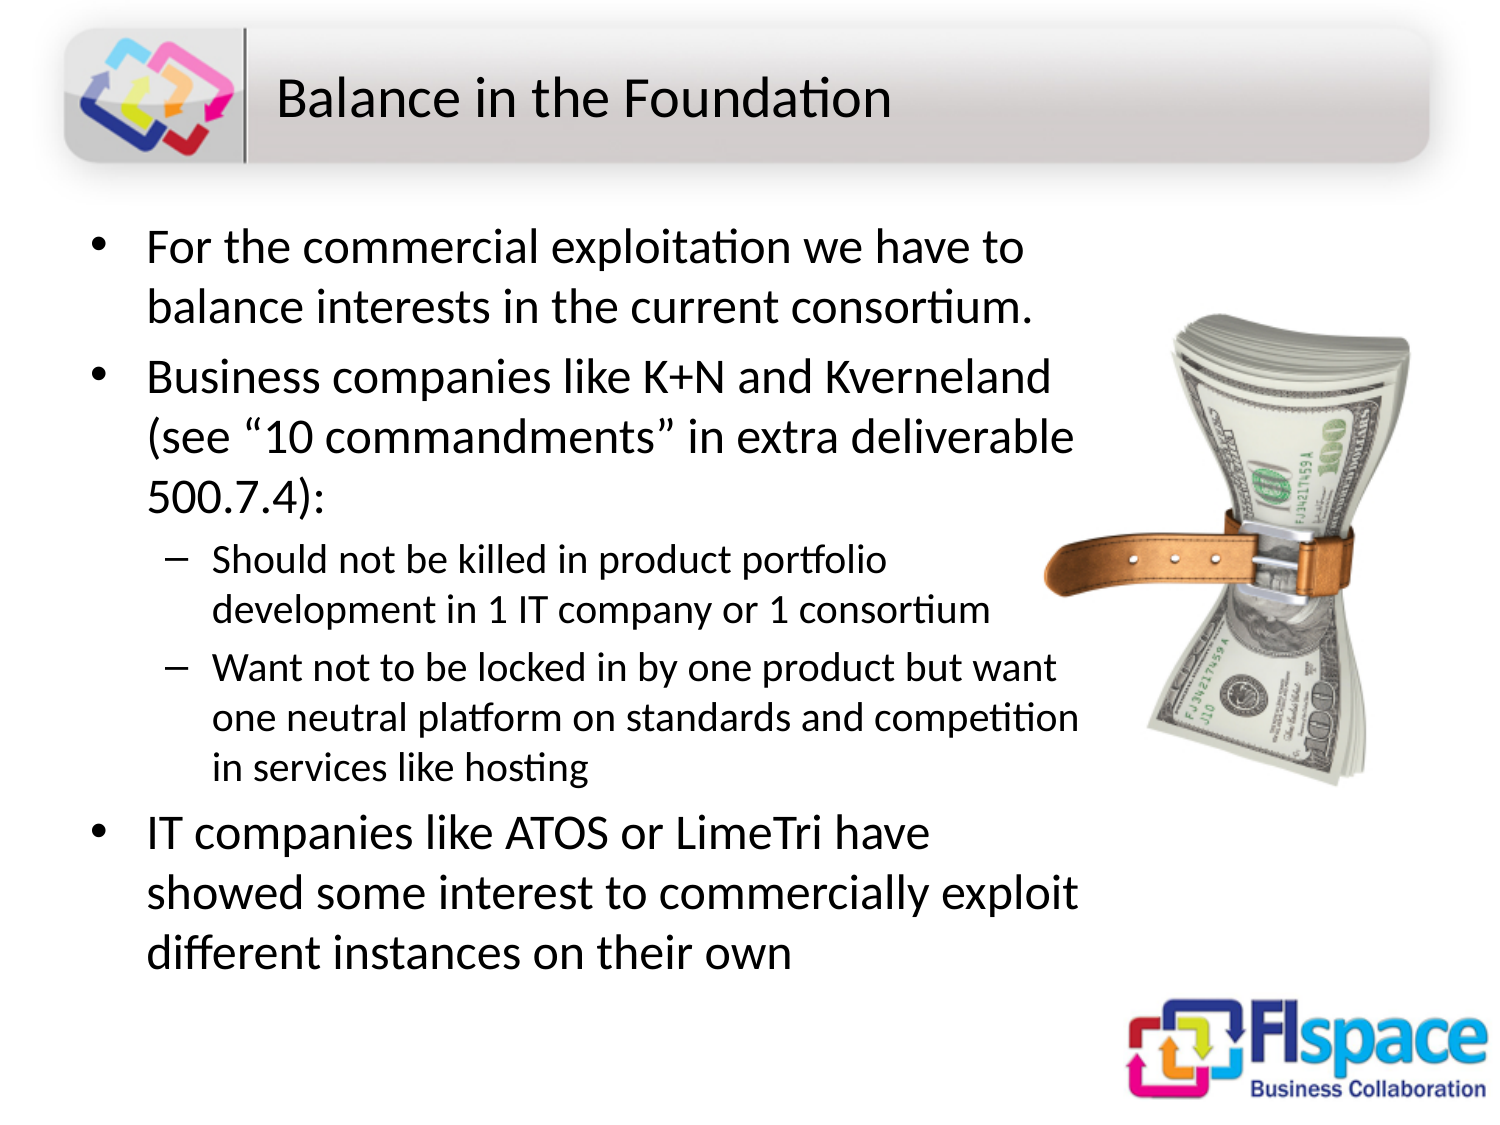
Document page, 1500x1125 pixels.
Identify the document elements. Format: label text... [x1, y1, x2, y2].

title Balance in the Foundation [261, 39, 1401, 149]
picture [990, 266, 1500, 836]
list For the commercial exploitation we have to balance interests in the current consortium. Business companies like K+N and Kverneland (see “10 commandments” in extra deliverable 500.7.4): Should not be killed in product portfolio development in 1 IT company or 1 consortium Want not to be locked in by one product but want one neutral platform on standards and competition in services like hosting IT companies like ATOS or LimeTri have showed some interest to commercially exploit different instances on their own [75, 205, 1105, 1094]
picture [0, 0, 1500, 253]
picture [1123, 960, 1500, 1125]
